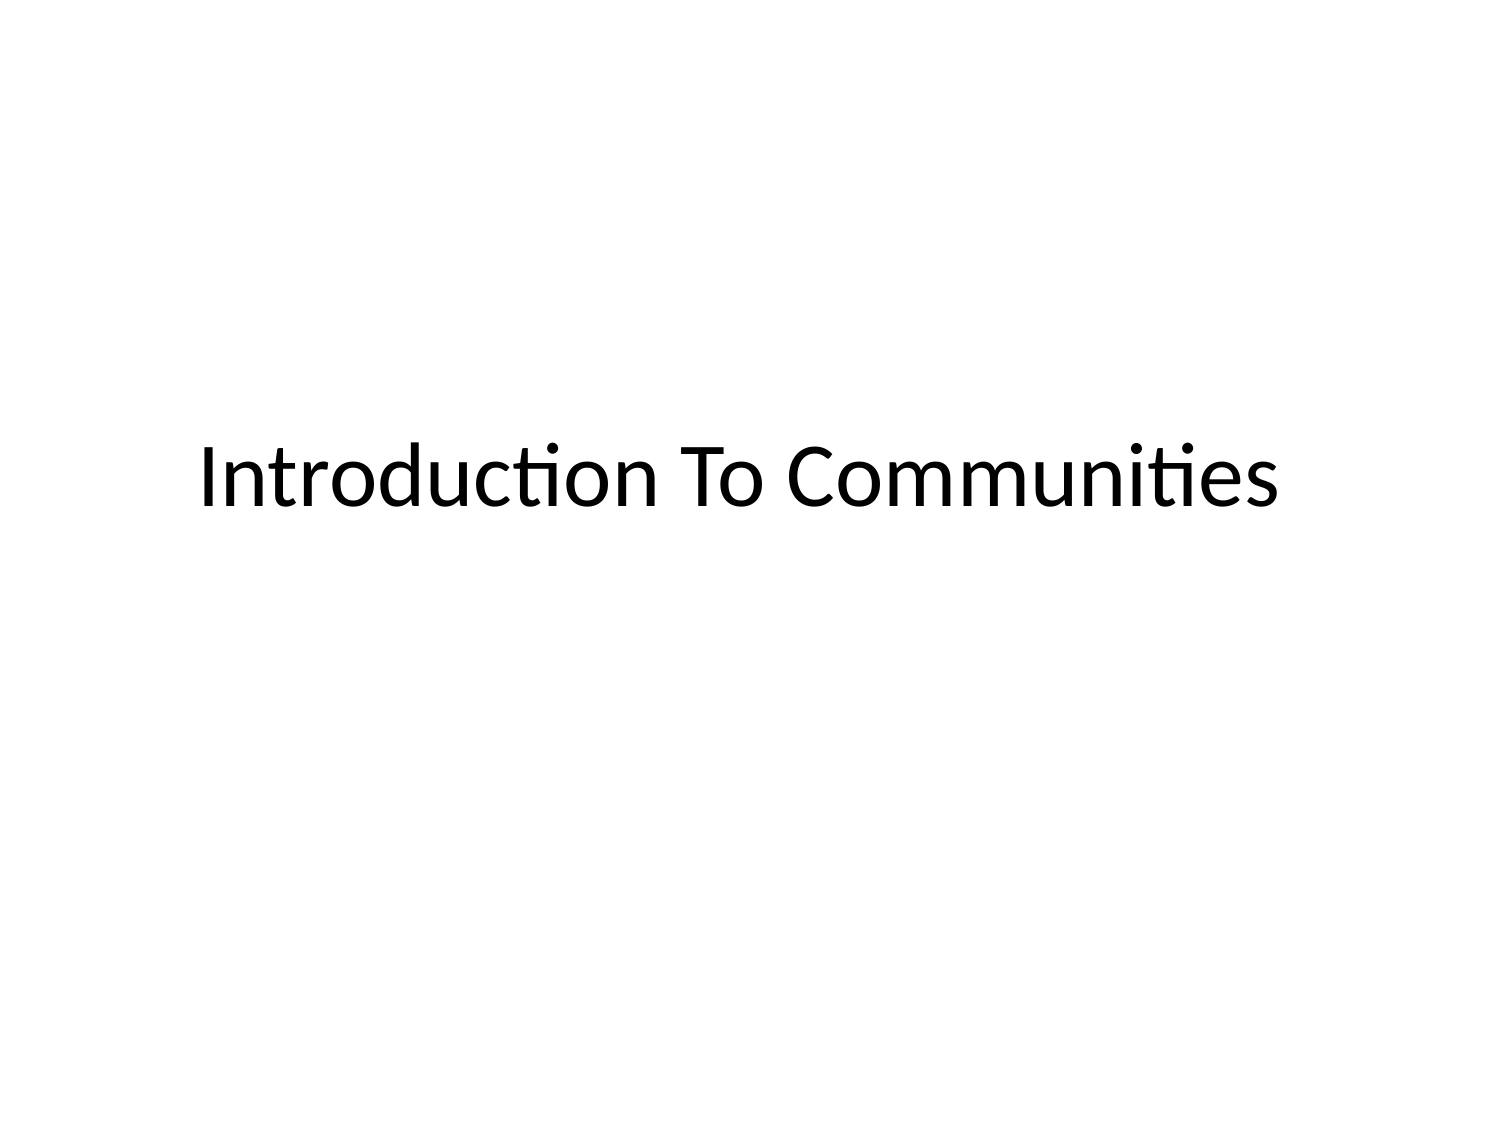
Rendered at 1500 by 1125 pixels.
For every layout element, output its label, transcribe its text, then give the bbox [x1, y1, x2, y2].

title Introduction To Communities [112, 349, 1388, 591]
